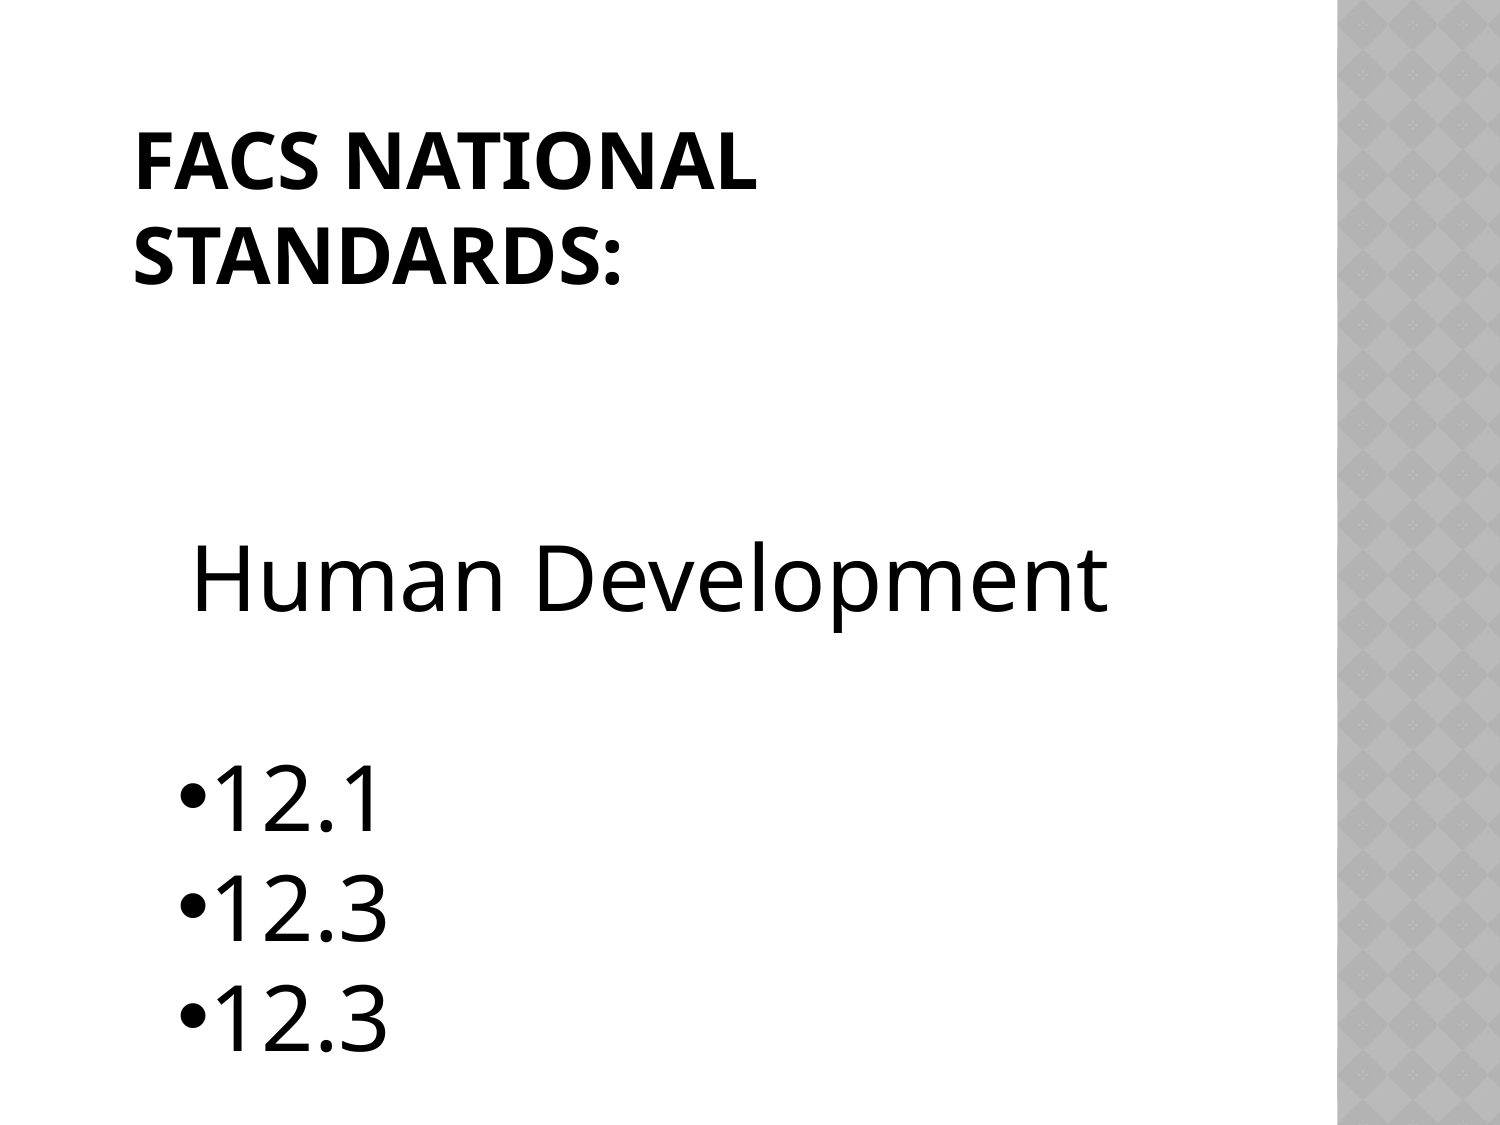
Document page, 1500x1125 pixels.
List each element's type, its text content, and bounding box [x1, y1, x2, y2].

title FACS National Standards: [125, 112, 1263, 300]
text_box Human Development 12.1 12.3 12.3 [162, 512, 1138, 1077]
